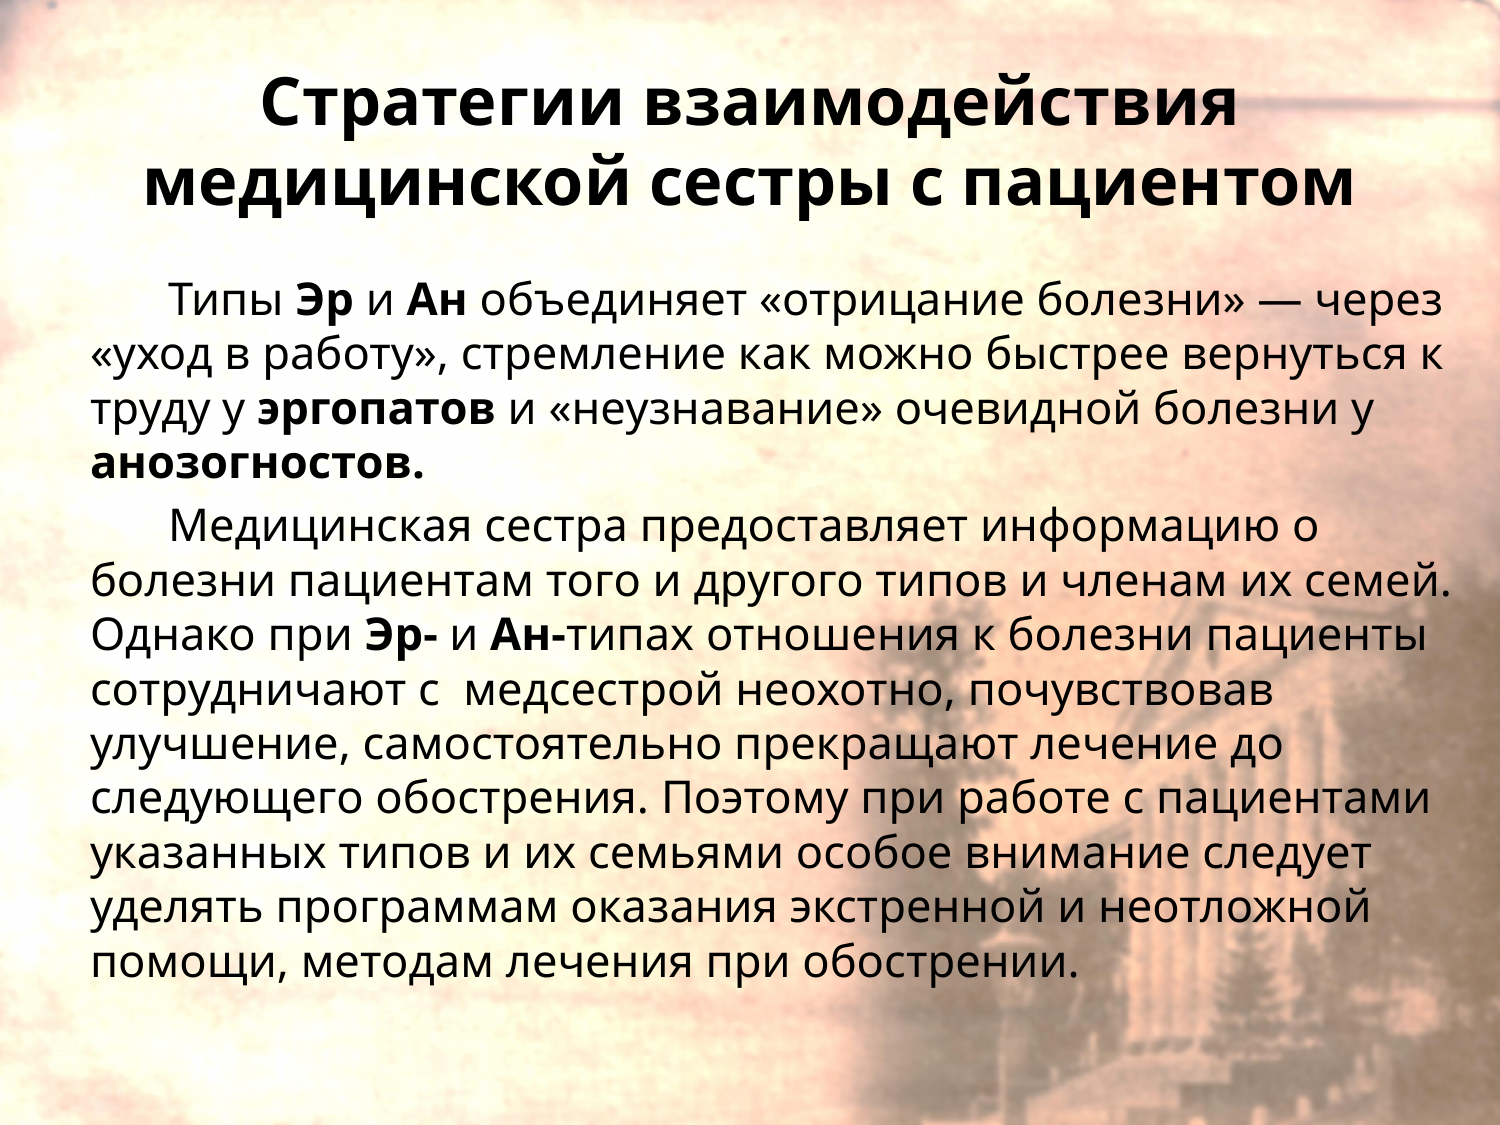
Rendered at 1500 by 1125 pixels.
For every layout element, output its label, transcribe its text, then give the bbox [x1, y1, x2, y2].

title Стратегии взаимодействия медицинской сестры с пациентом [75, 45, 1425, 233]
picture [0, 0, 1500, 1125]
list Типы Эр и Ан объединяет «отрицание болезни» — через «уход в работу», стремление как можно быстрее вернуться к труду у эргопатов и «неузнавание» очевидной болезни у анозогностов. Медицинская сестра предоставляет информацию о болезни пациентам того и другого типов и членам их семей. Однако при Эр- и Ан-типах отношения к болезни пациенты сотрудничают с медсестрой неохотно, почувствовав улучшение, самостоятельно прекращают лечение до следующего обострения. Поэтому при работе с пациентами указанных типов и их семьями особое внимание следует уделять программам оказания экстренной и неотложной помощи, методам лечения при обострении. [75, 262, 1471, 1059]
